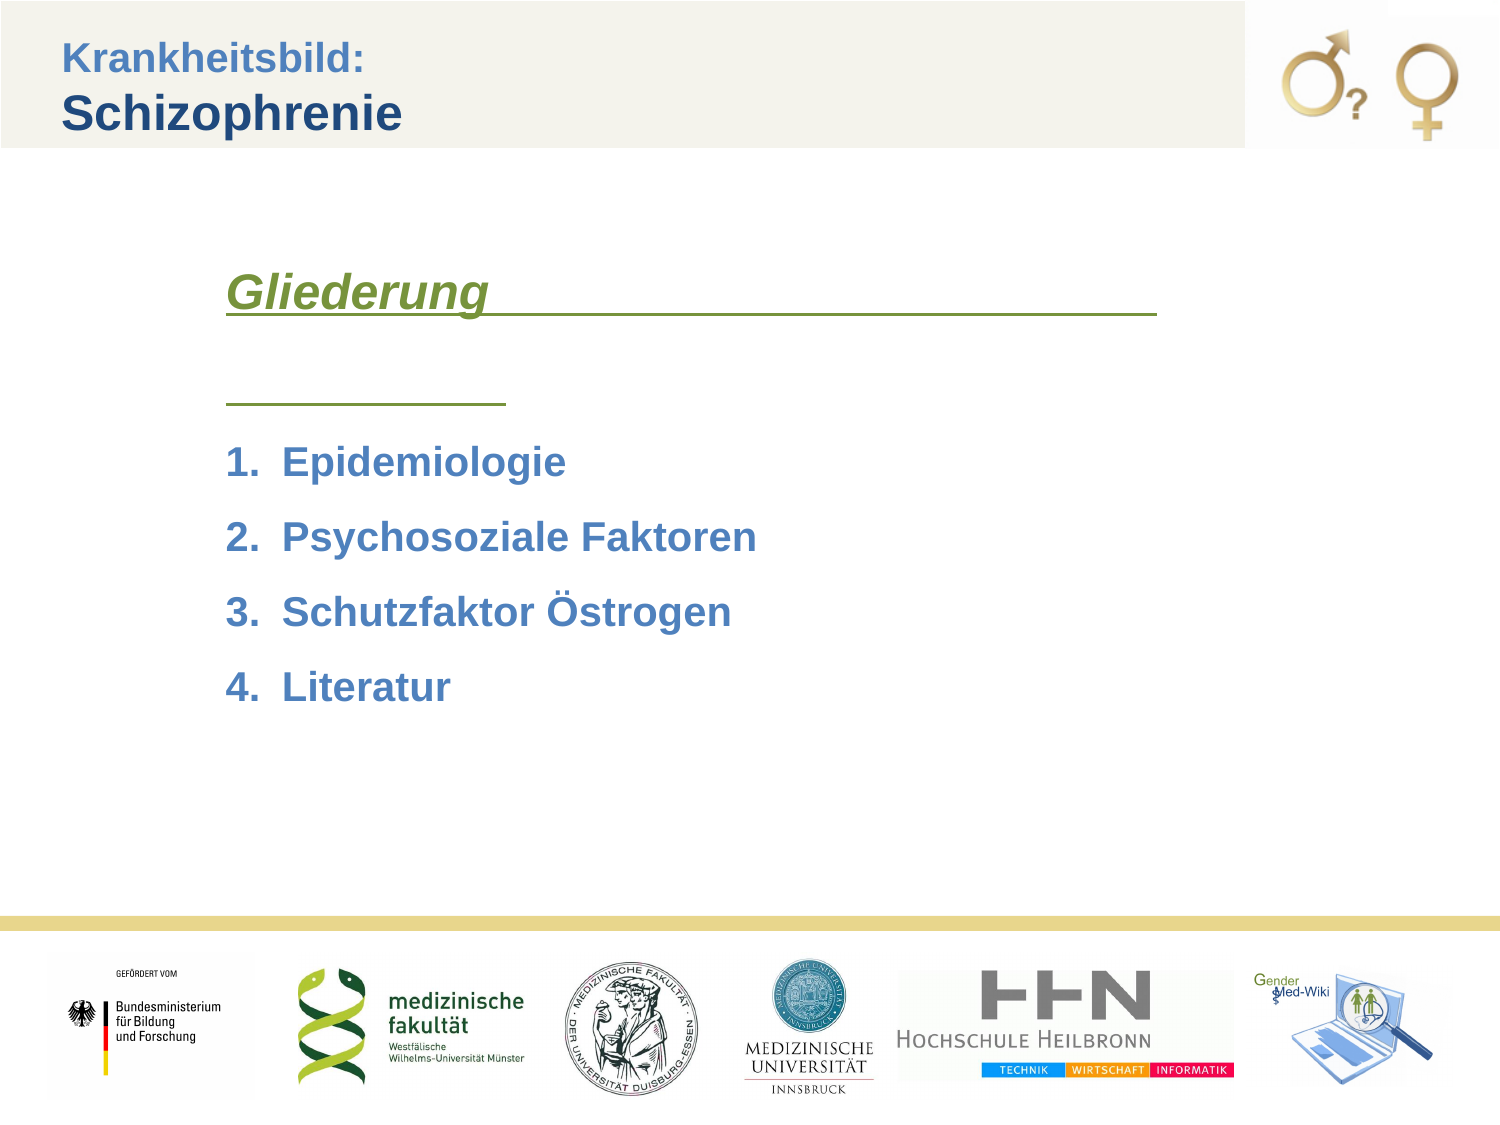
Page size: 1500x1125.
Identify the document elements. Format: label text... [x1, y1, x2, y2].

text_box Krankheitsbild: Schizophrenie [46, 23, 1149, 149]
text_box Gliederung _________________ Epidemiologie Psychosoziale Faktoren Schutzfaktor Östrogen Literatur [210, 222, 1184, 818]
picture [1246, 965, 1453, 1087]
picture [47, 952, 255, 1100]
picture [1245, 0, 1500, 149]
picture [298, 952, 1234, 1100]
